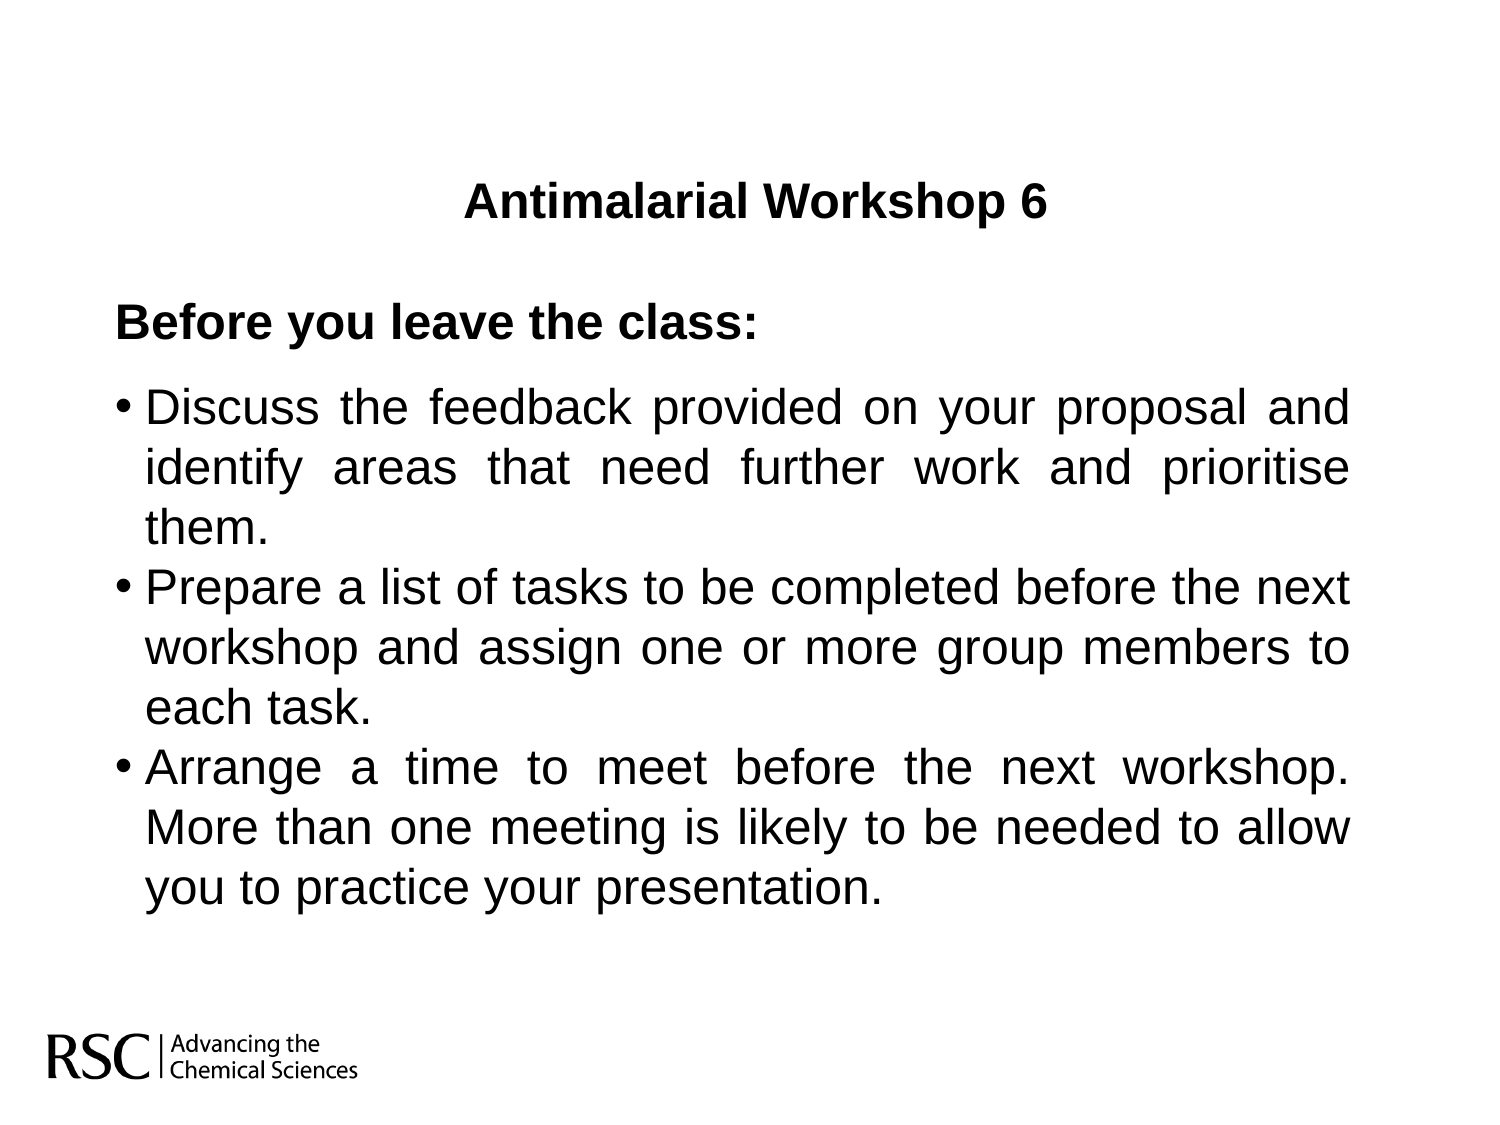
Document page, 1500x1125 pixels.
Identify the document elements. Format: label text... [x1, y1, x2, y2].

text_box Antimalarial Workshop 6 [253, 160, 1258, 236]
text_box Before you leave the class: Discuss the feedback provided on your proposal and identify areas that need further work and prioritise them. Prepare a list of tasks to be completed before the next workshop and assign one or more group members to each task. Arrange a time to meet before the next workshop. More than one meeting is likely to be needed to allow you to practice your presentation. [100, 282, 1366, 923]
